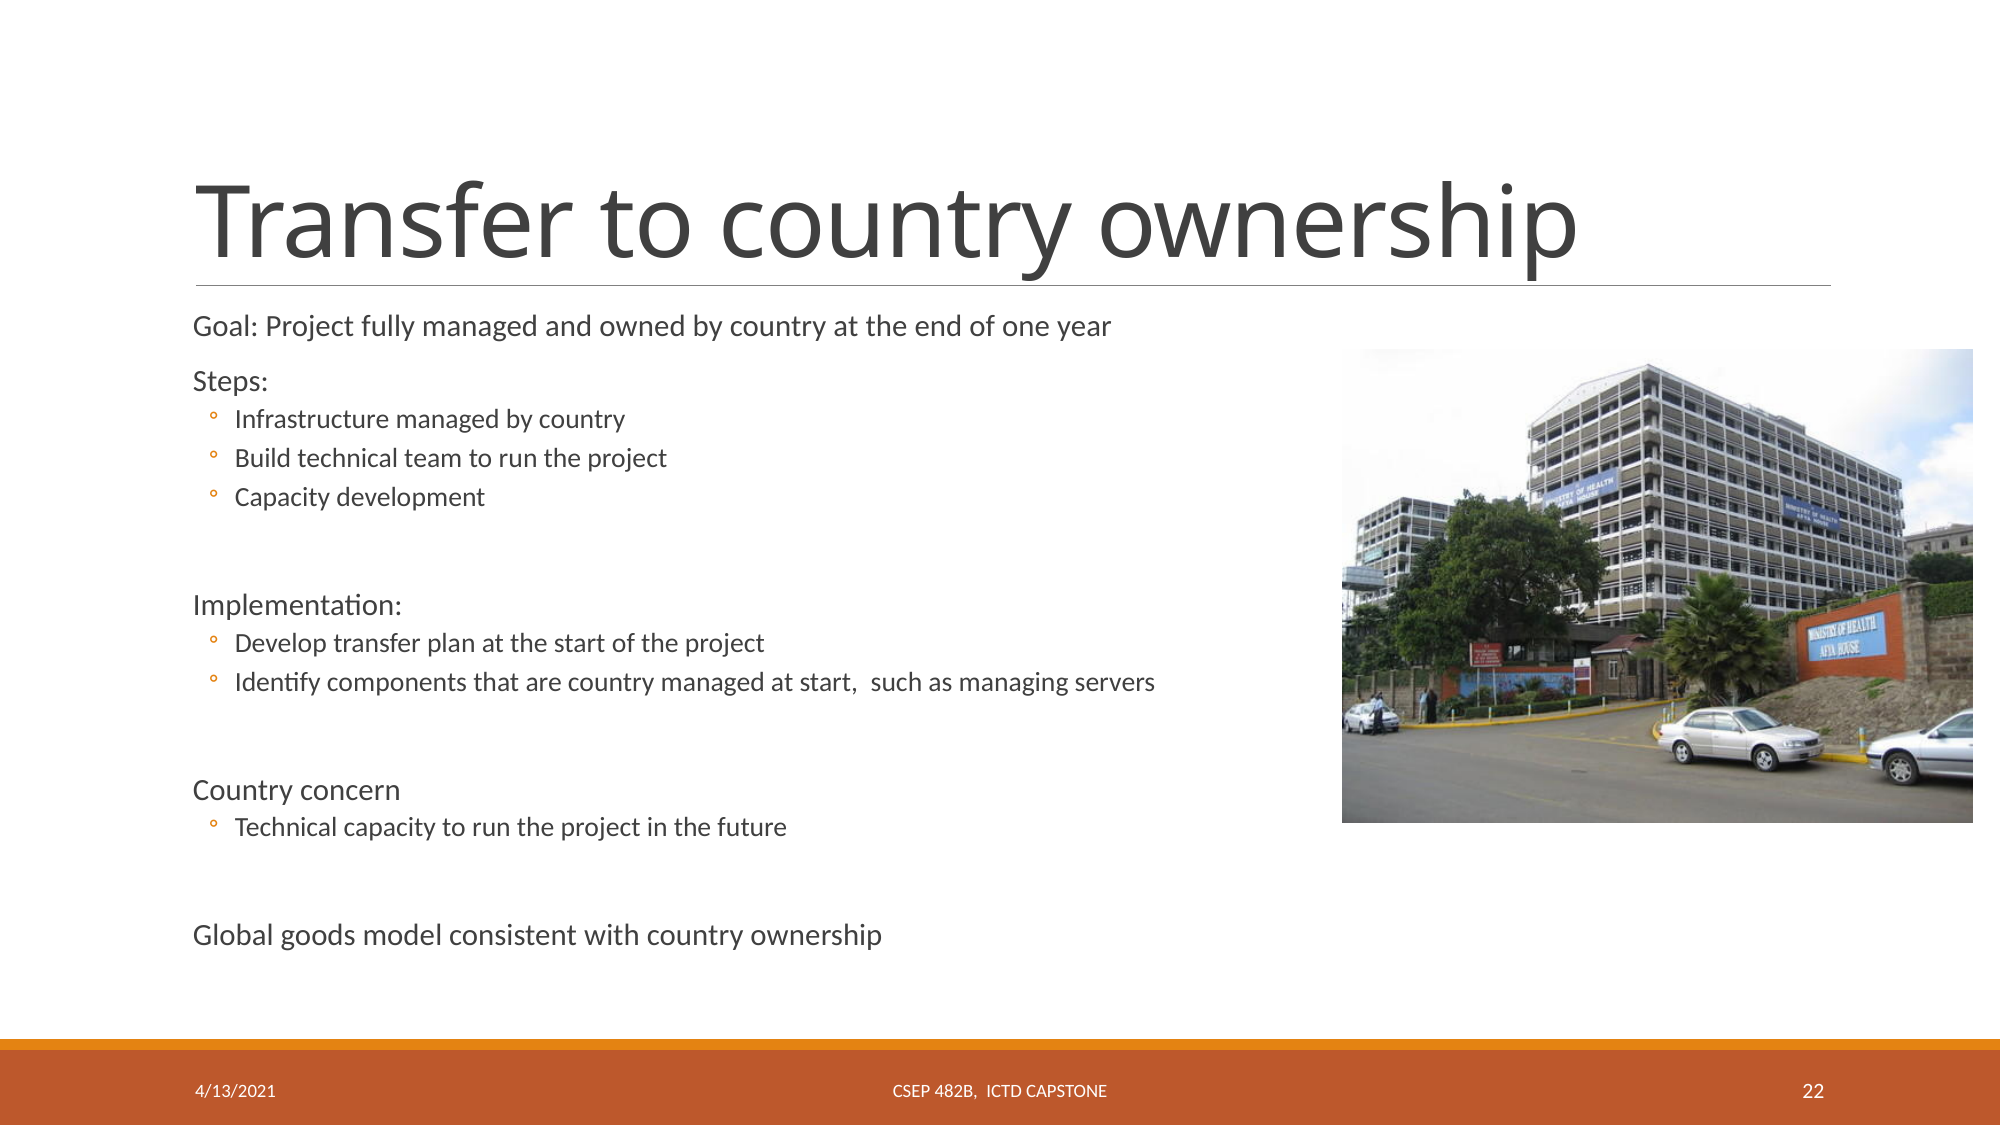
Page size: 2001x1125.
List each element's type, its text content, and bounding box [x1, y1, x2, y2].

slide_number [180, 1059, 586, 1120]
list Goal: Project fully managed and owned by country at the end of one year Steps: Infrastructure managed by country Build technical team to run the project Capacity development Implementation: Develop transfer plan at the start of the project Identify components that are country managed at start, such as managing servers Country concern Technical capacity to run the project in the future Global goods model consistent with country ownership [180, 302, 1830, 963]
title Transfer to country ownership [180, 47, 1830, 285]
picture [1341, 348, 1973, 823]
footer CSEP 482B, ICTD Capstone [604, 1059, 1396, 1120]
slide_number 22 [1624, 1059, 1840, 1120]
